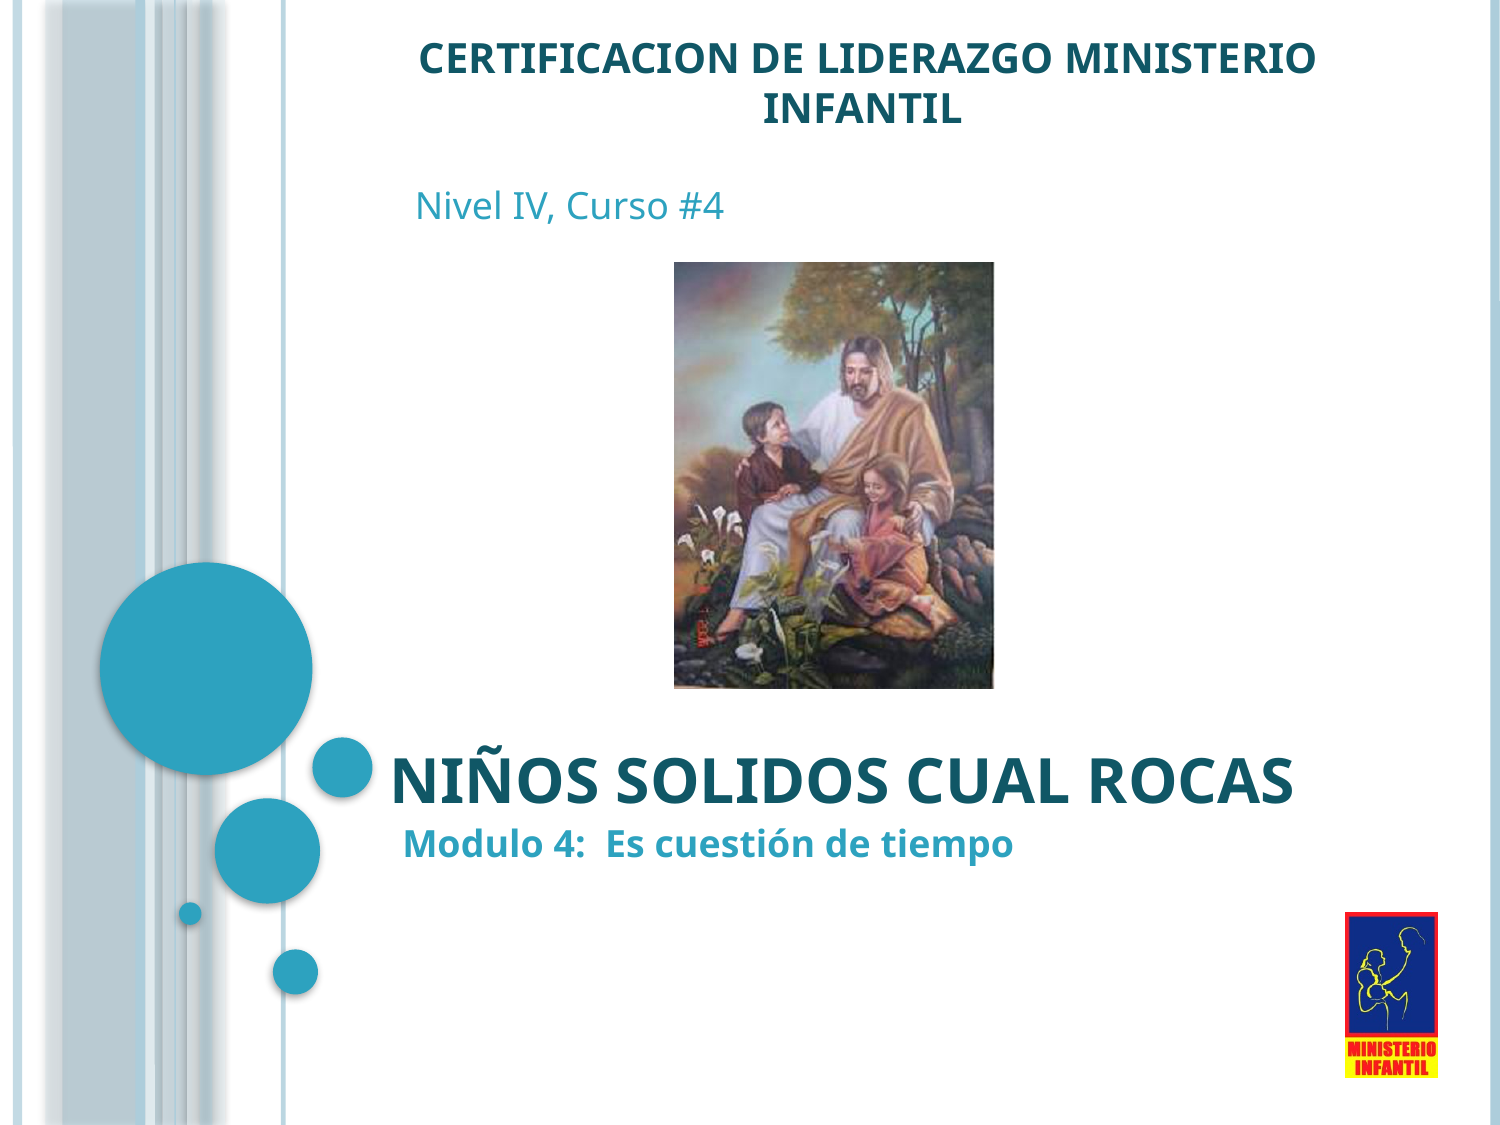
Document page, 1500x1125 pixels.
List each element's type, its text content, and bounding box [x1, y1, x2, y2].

text_box CERTIFICACION DE LIDERAZGO MINISTERIO INFANTIL [299, 24, 1438, 140]
title Niños solidos cual rocas [375, 512, 1388, 824]
subtitle Modulo 4: Es cuestión de tiempo [387, 812, 1400, 1038]
text_box Nivel IV, Curso #4 [399, 174, 1263, 235]
picture [673, 261, 996, 690]
picture [1345, 911, 1438, 1079]
